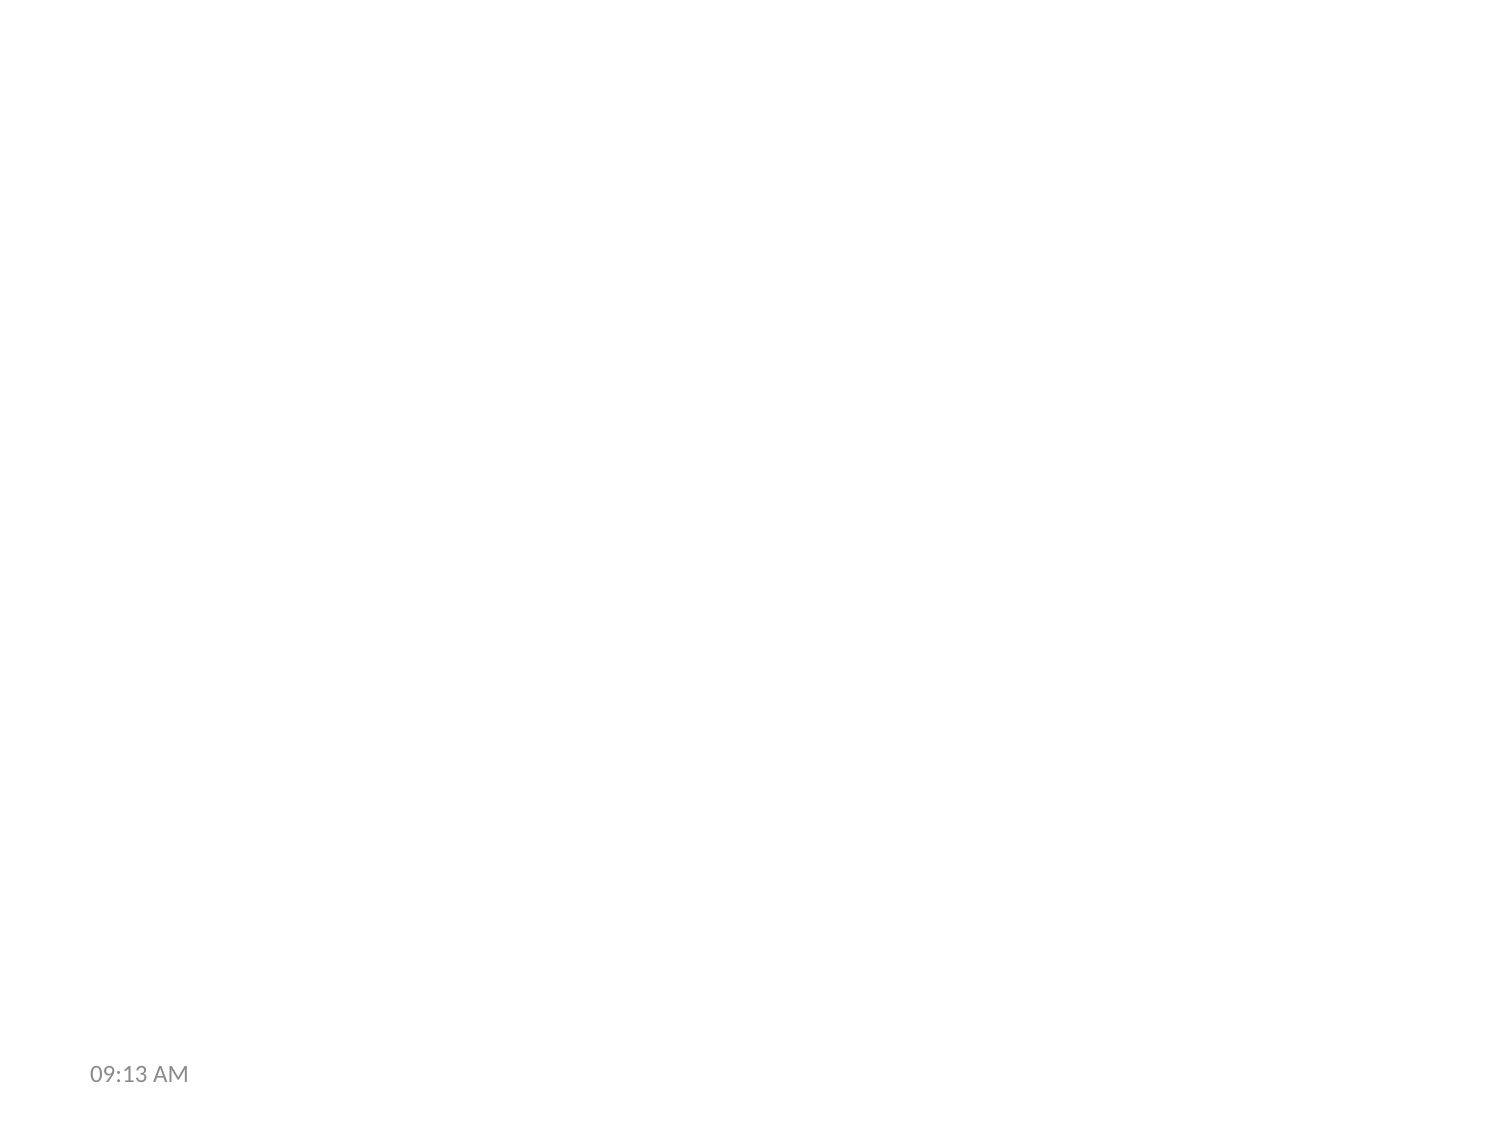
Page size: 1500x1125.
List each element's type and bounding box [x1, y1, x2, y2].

slide_number [75, 1042, 425, 1103]
